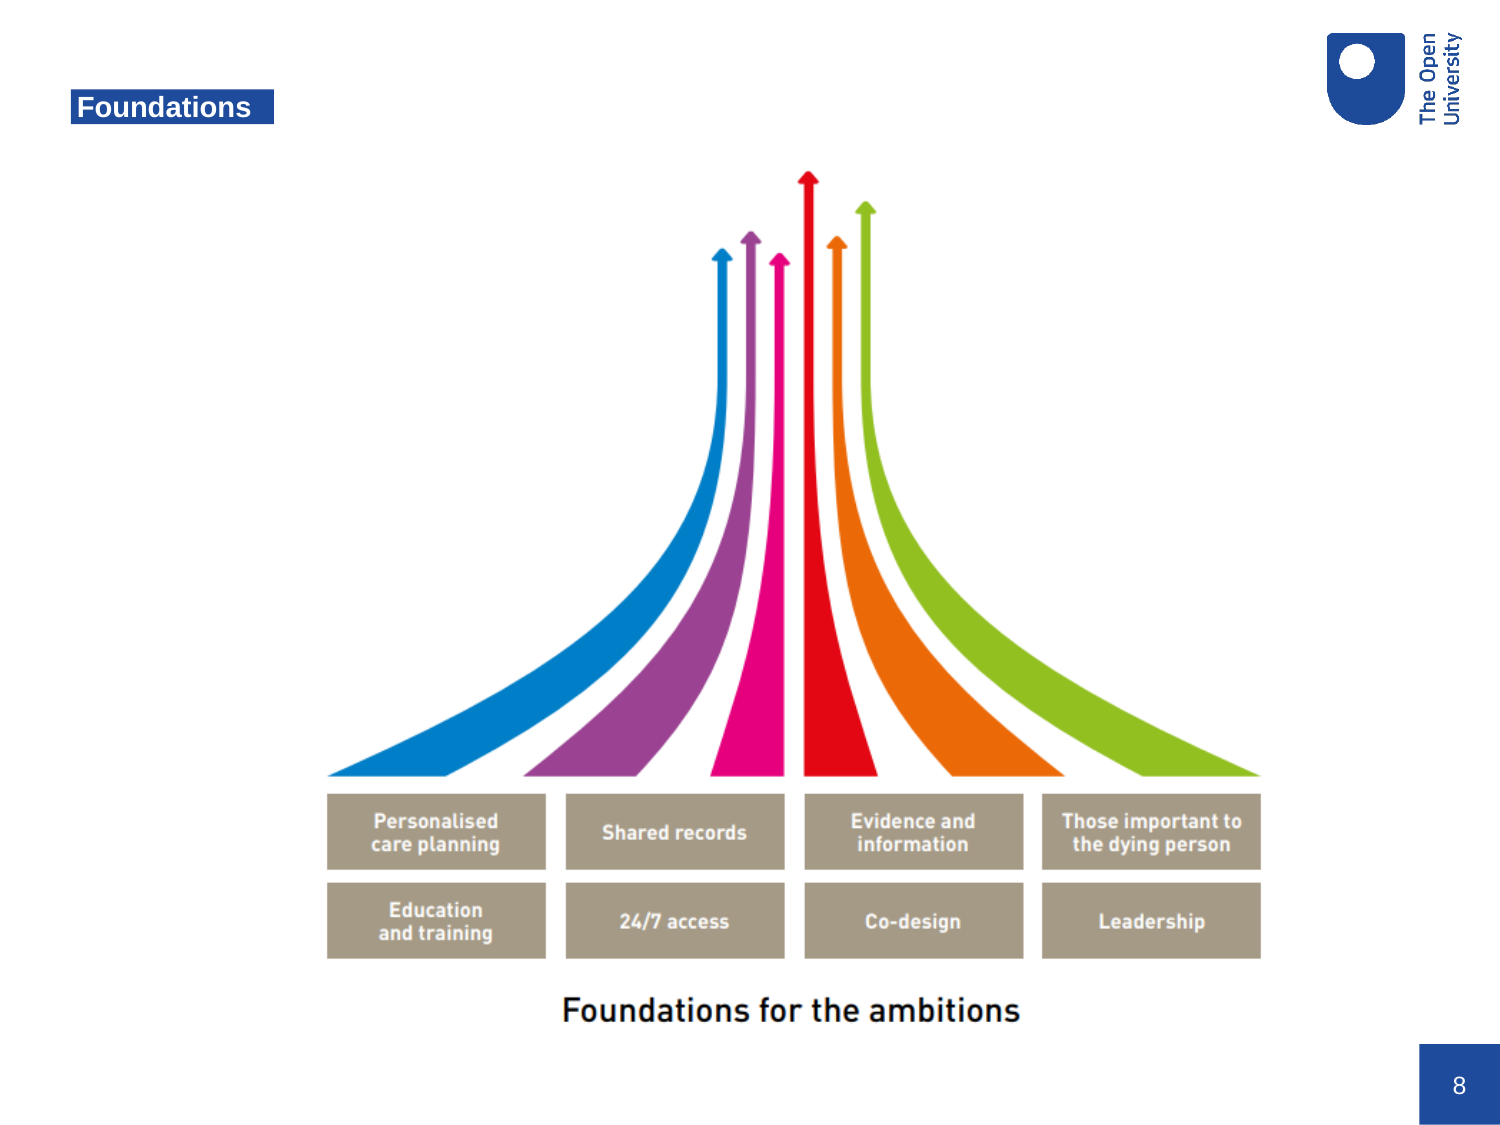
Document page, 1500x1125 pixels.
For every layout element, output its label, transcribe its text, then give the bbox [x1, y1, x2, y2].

picture [1327, 32, 1462, 125]
title Foundations [70, 89, 274, 125]
picture [273, 153, 1324, 1055]
